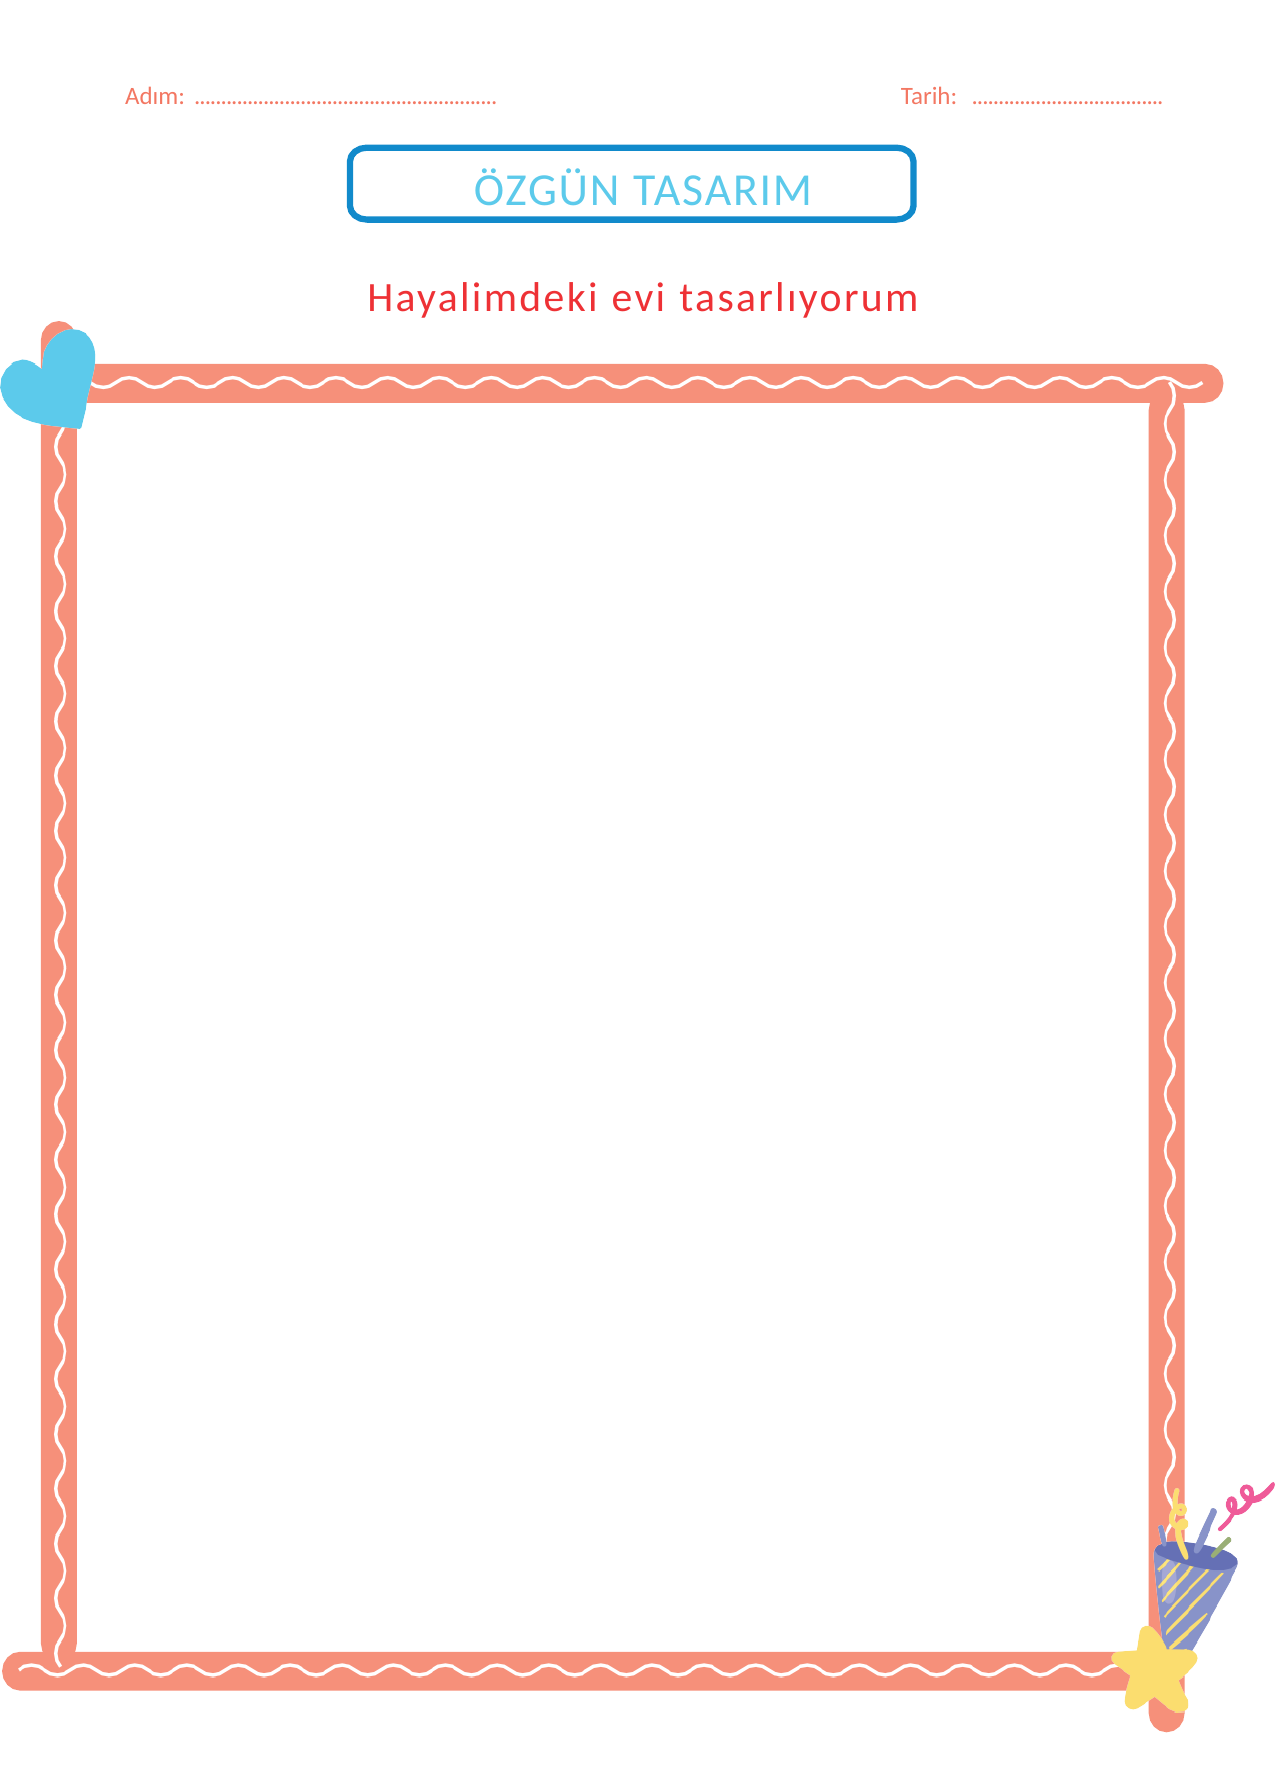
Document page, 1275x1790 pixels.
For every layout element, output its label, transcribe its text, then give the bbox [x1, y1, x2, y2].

text_box Tarih: .................................... [898, 77, 1171, 110]
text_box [0, 320, 1275, 1733]
text_box Adım: ......................................................... [122, 77, 505, 110]
text_box [351, 147, 913, 157]
text_box ÖZGÜN TASARIM Hayalimdeki evi tasarlıyorum [27, 157, 1250, 319]
